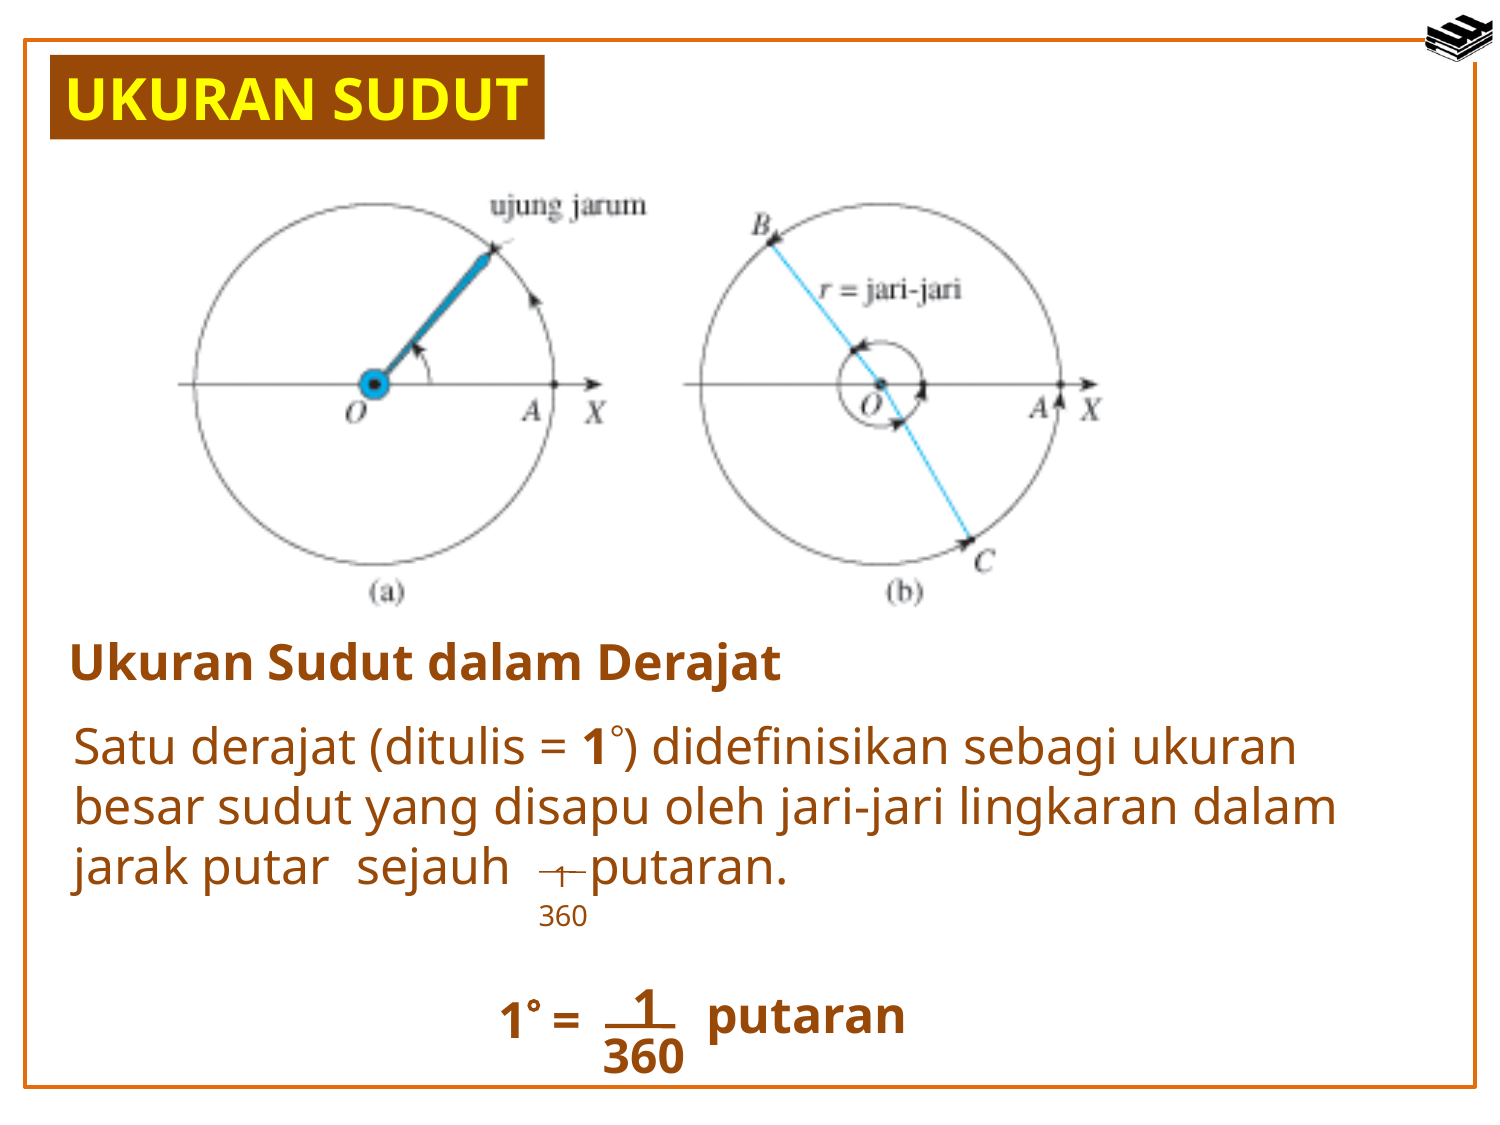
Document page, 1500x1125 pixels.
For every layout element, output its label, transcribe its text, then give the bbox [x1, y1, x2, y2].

text_box UKURAN SUDUT [50, 54, 545, 140]
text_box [58, 622, 1395, 940]
picture [147, 172, 1118, 622]
picture [1425, 11, 1493, 62]
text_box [472, 968, 915, 1095]
